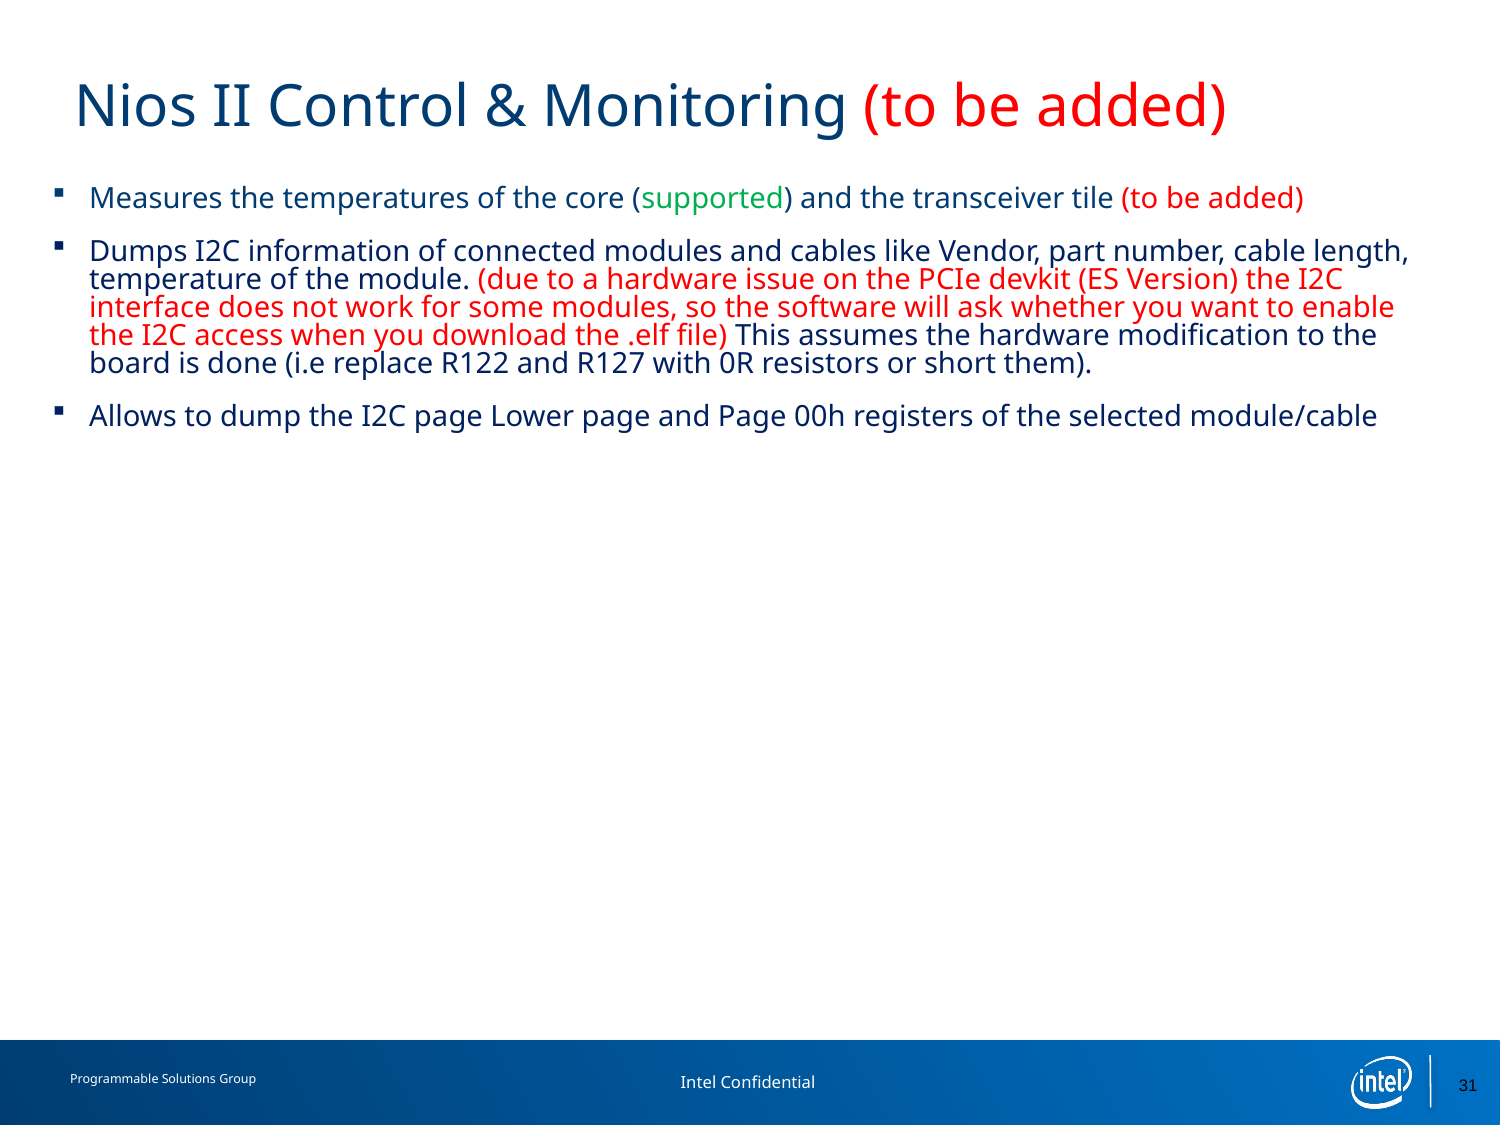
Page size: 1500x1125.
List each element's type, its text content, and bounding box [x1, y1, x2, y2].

slide_number 31 [1127, 1055, 1478, 1116]
list Measures the temperatures of the core (supported) and the transceiver tile (to be added) Dumps I2C information of connected modules and cables like Vendor, part number, cable length, temperature of the module. (due to a hardware issue on the PCIe devkit (ES Version) the I2C interface does not work for some modules, so the software will ask whether you want to enable the I2C access when you download the .elf file) This assumes the hardware modification to the board is done (i.e replace R122 and R127 with 0R resistors or short them). Allows to dump the I2C page Lower page and Page 00h registers of the selected module/cable [52, 186, 1448, 1012]
title Nios II Control & Monitoring (to be added) [74, 67, 1425, 186]
